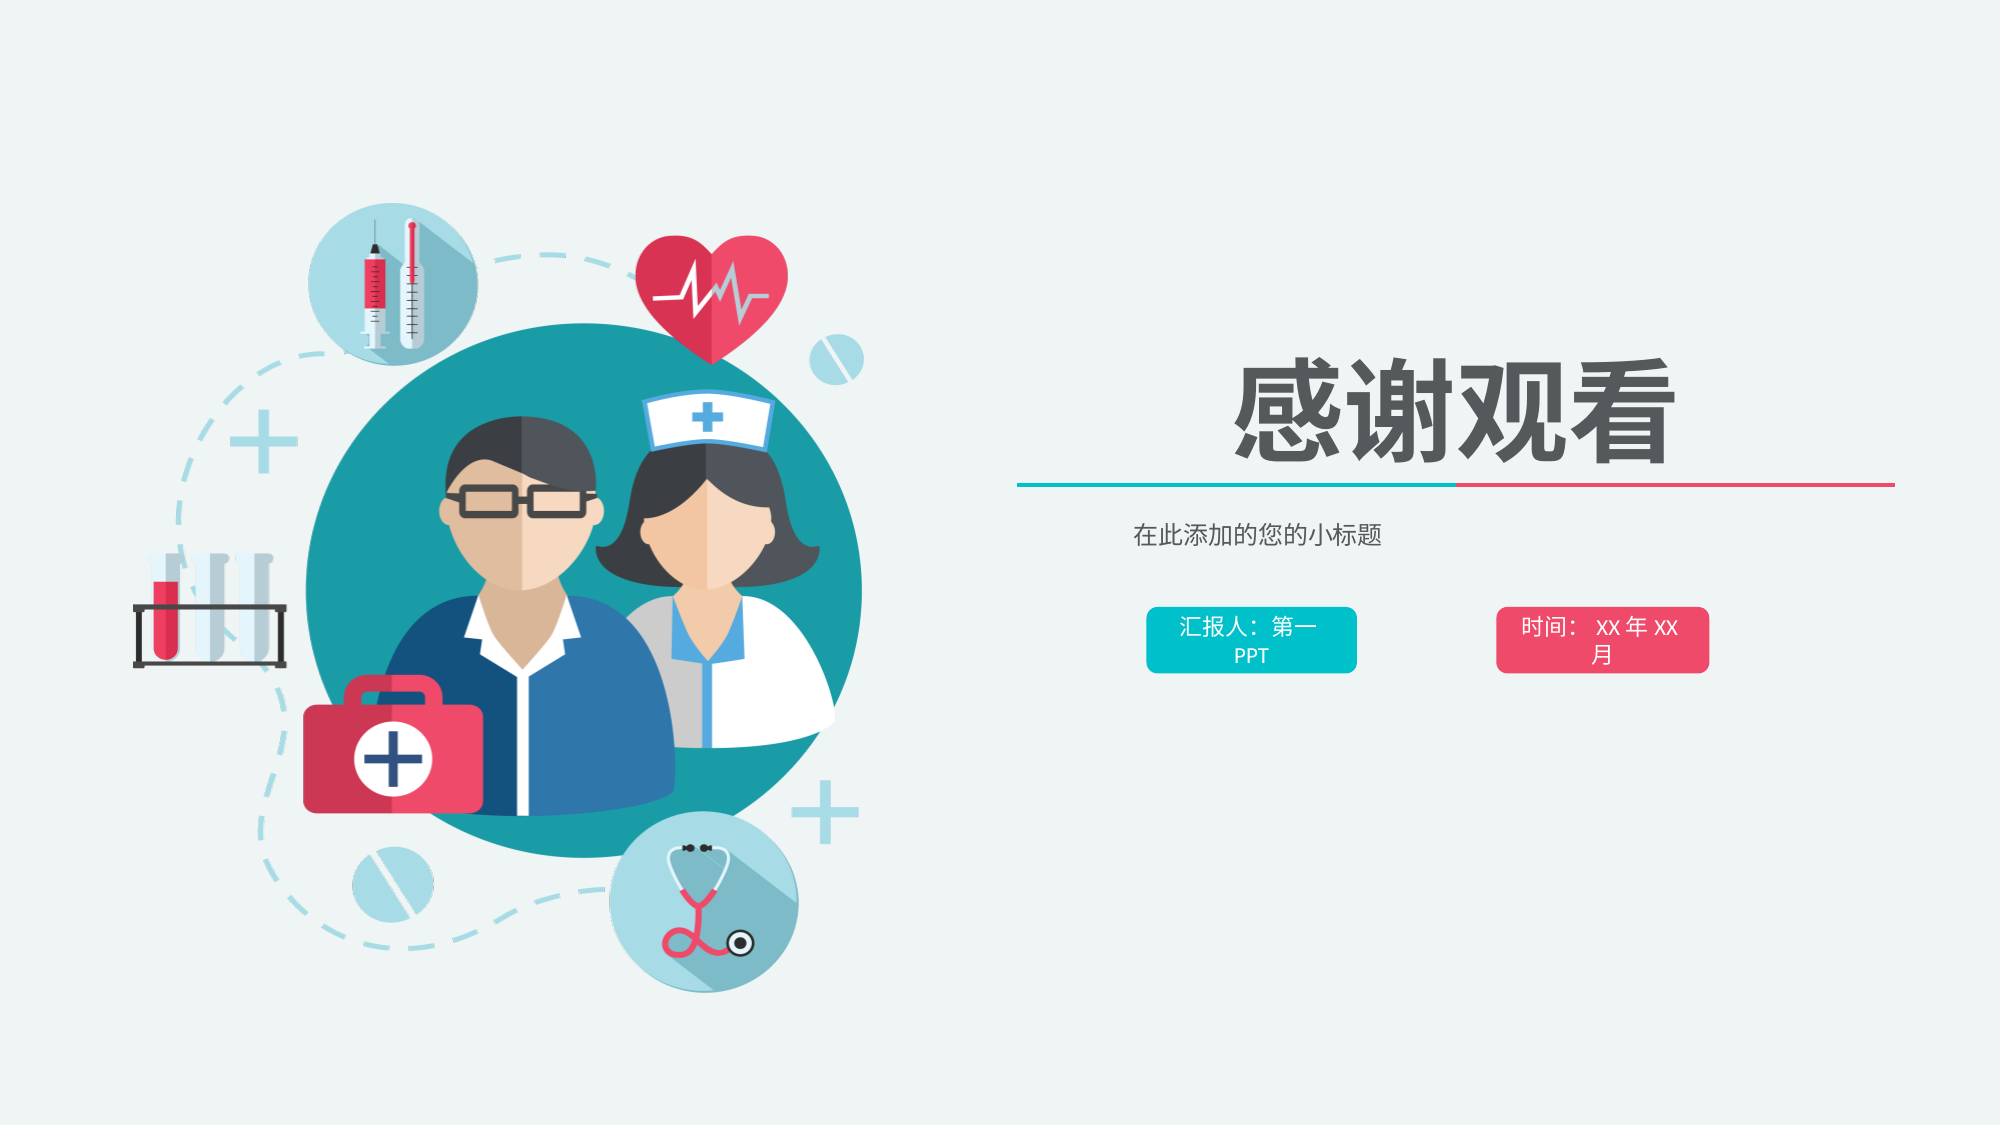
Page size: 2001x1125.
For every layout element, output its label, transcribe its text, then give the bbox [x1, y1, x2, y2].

text_box 感谢观看 [953, 292, 1959, 484]
text_box 在此添加的您的小标题 [1118, 502, 1764, 557]
text_box 时间：XX年XX月 [1495, 605, 1711, 675]
picture [133, 203, 872, 1049]
text_box 汇报人：第一PPT [1145, 605, 1359, 675]
